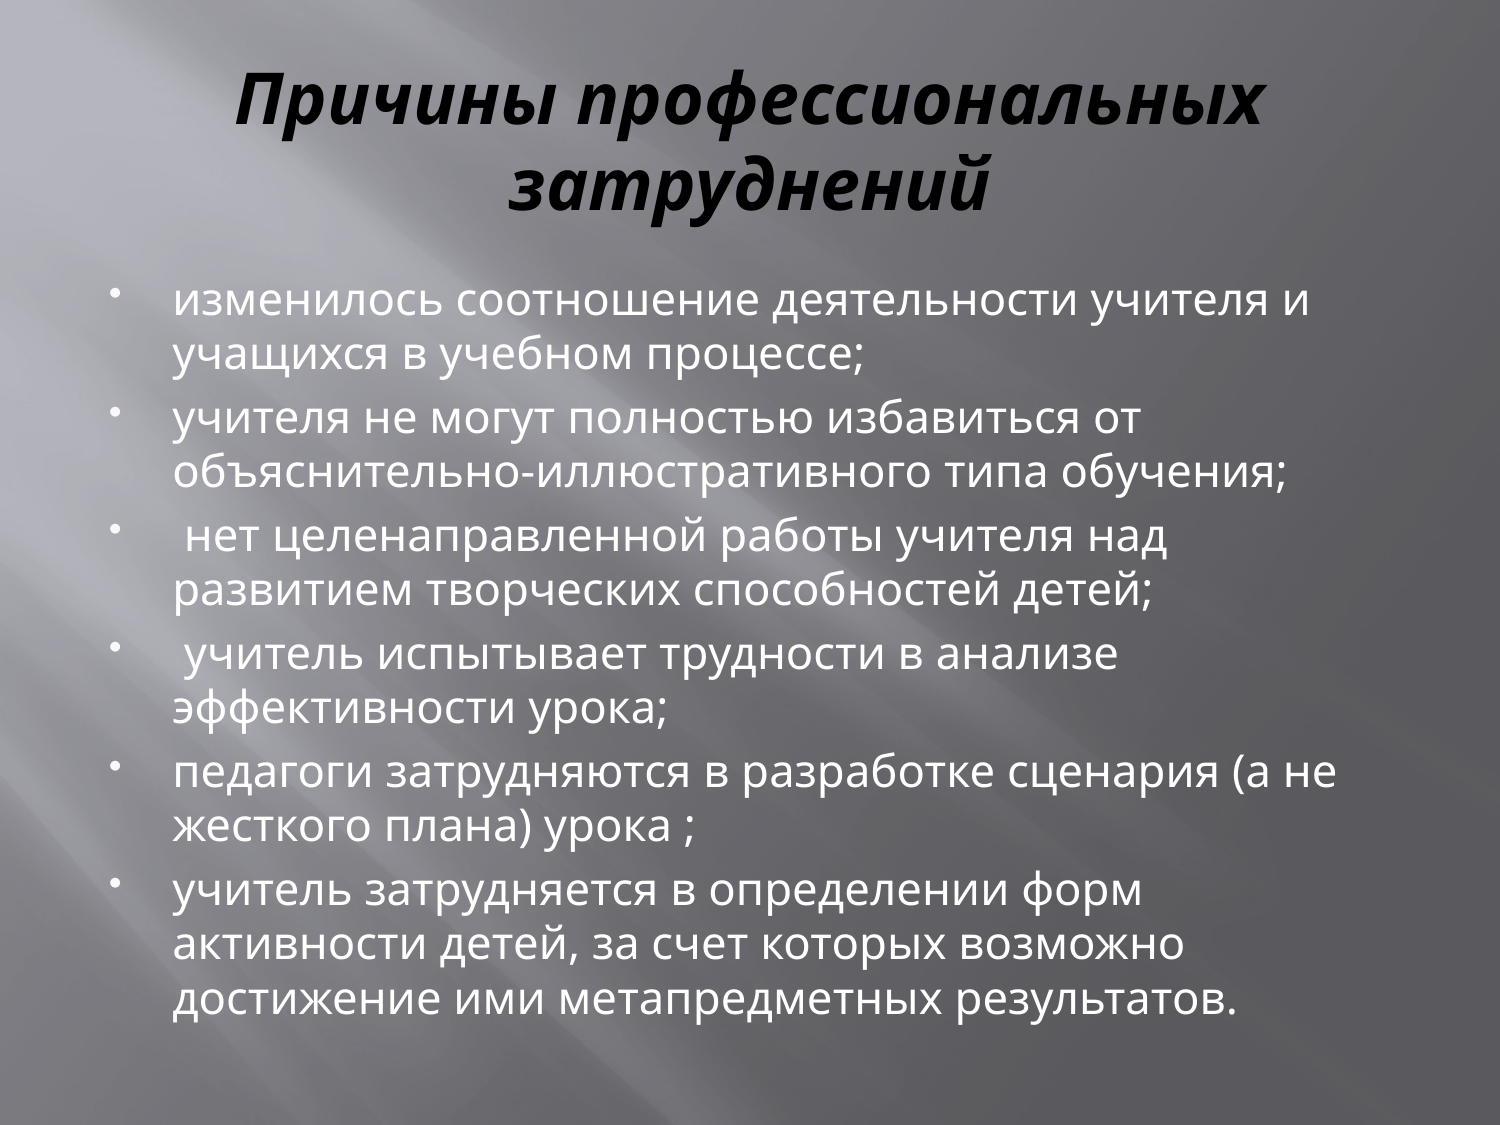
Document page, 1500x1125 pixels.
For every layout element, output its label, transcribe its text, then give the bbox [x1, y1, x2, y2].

title Причины профессиональных затруднений [75, 45, 1425, 233]
list изменилось соотношение деятельности учителя и учащихся в учебном процессе; учителя не могут полностью избавиться от объяснительно-иллюстративного типа обучения; нет целенаправленной работы учителя над развитием творческих способностей детей; учитель испытывает трудности в анализе эффективности урока; педагоги затрудняются в разработке сценария (а не жесткого плана) урока ; учитель затрудняется в определении форм активности детей, за счет которых возможно достижение ими метапредметных результатов. [75, 262, 1425, 1035]
